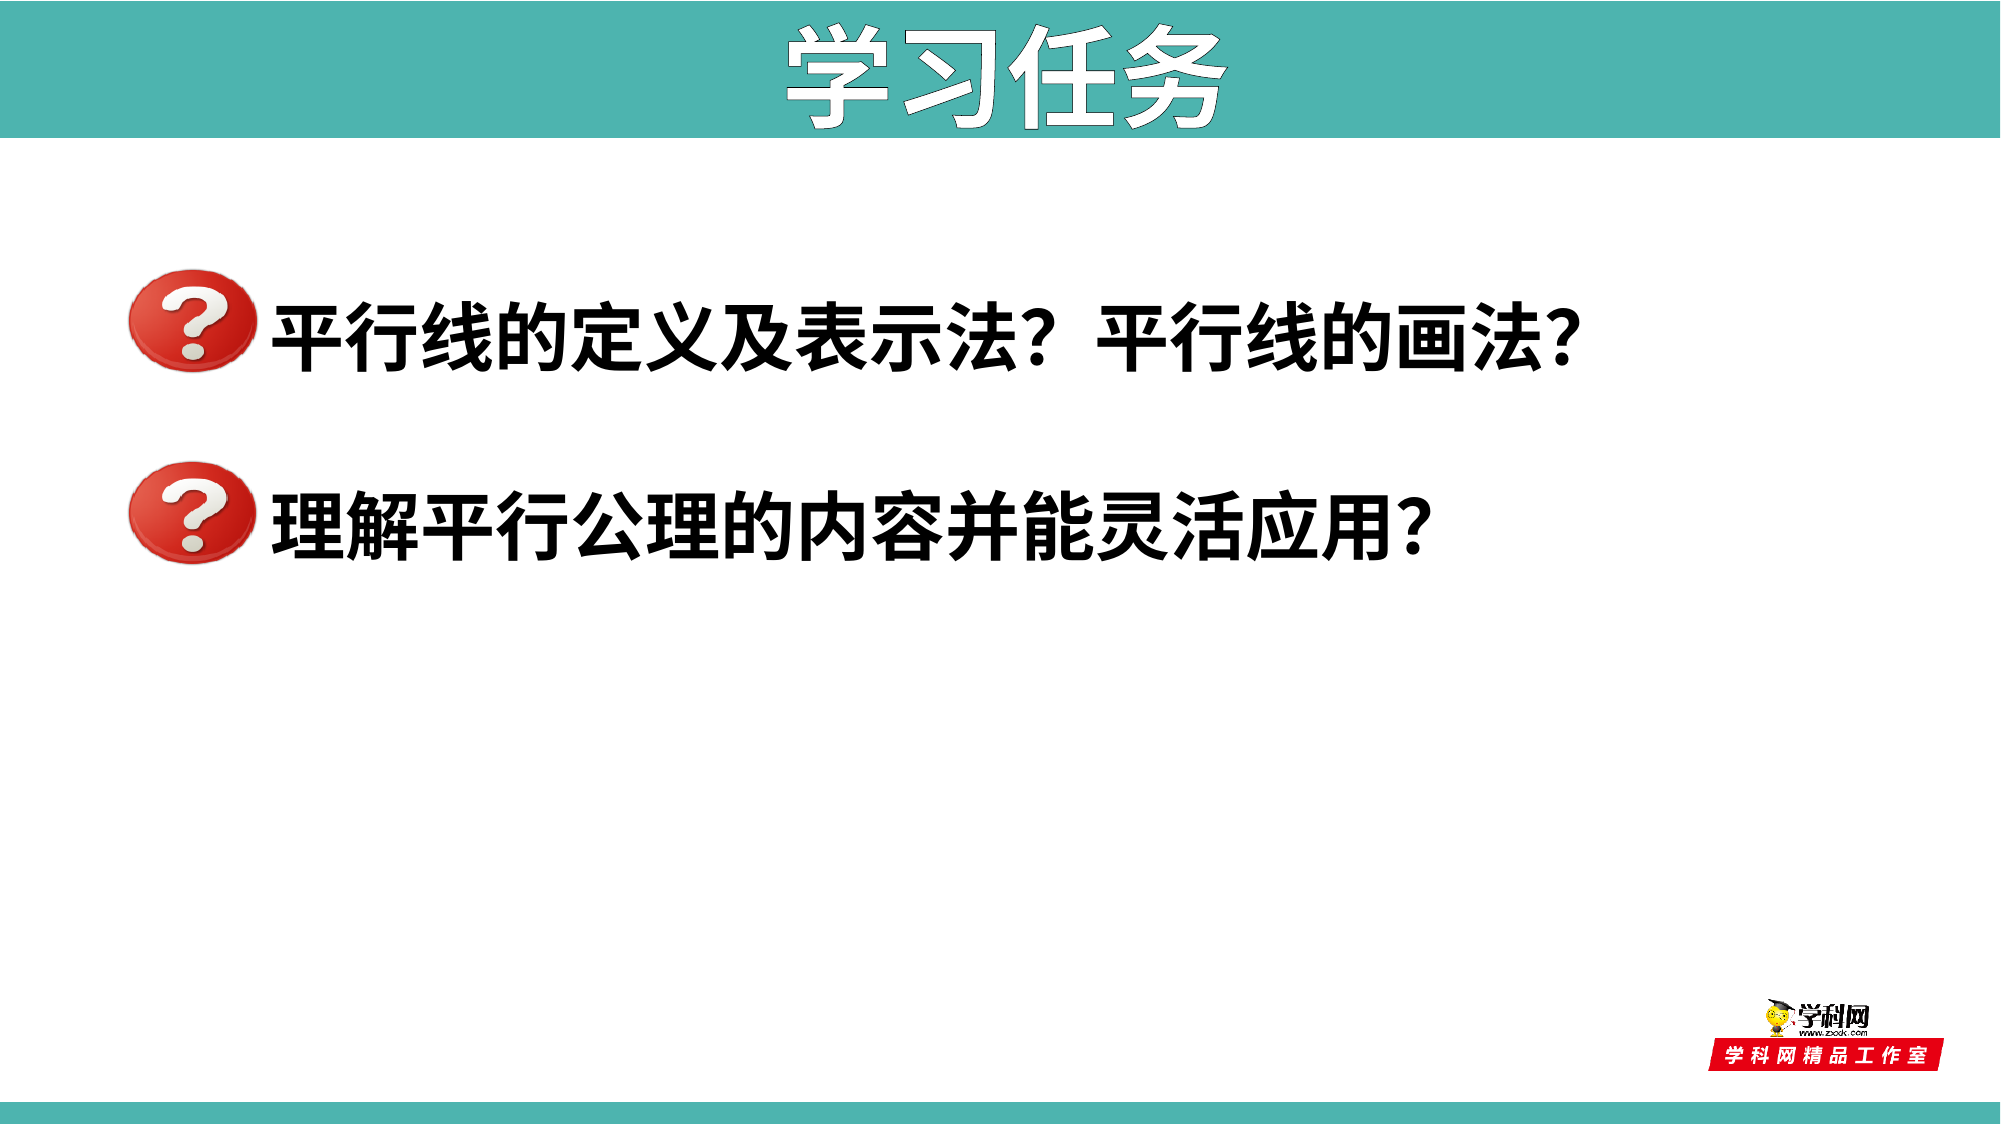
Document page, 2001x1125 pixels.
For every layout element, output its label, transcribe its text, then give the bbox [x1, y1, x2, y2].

text_box 平行线的定义及表示法？平行线的画法？ [254, 256, 1744, 389]
text_box 理解平行公理的内容并能灵活应用？ [255, 445, 1414, 578]
picture [0, 1, 2001, 1124]
text_box 学习任务 [765, 0, 1247, 150]
